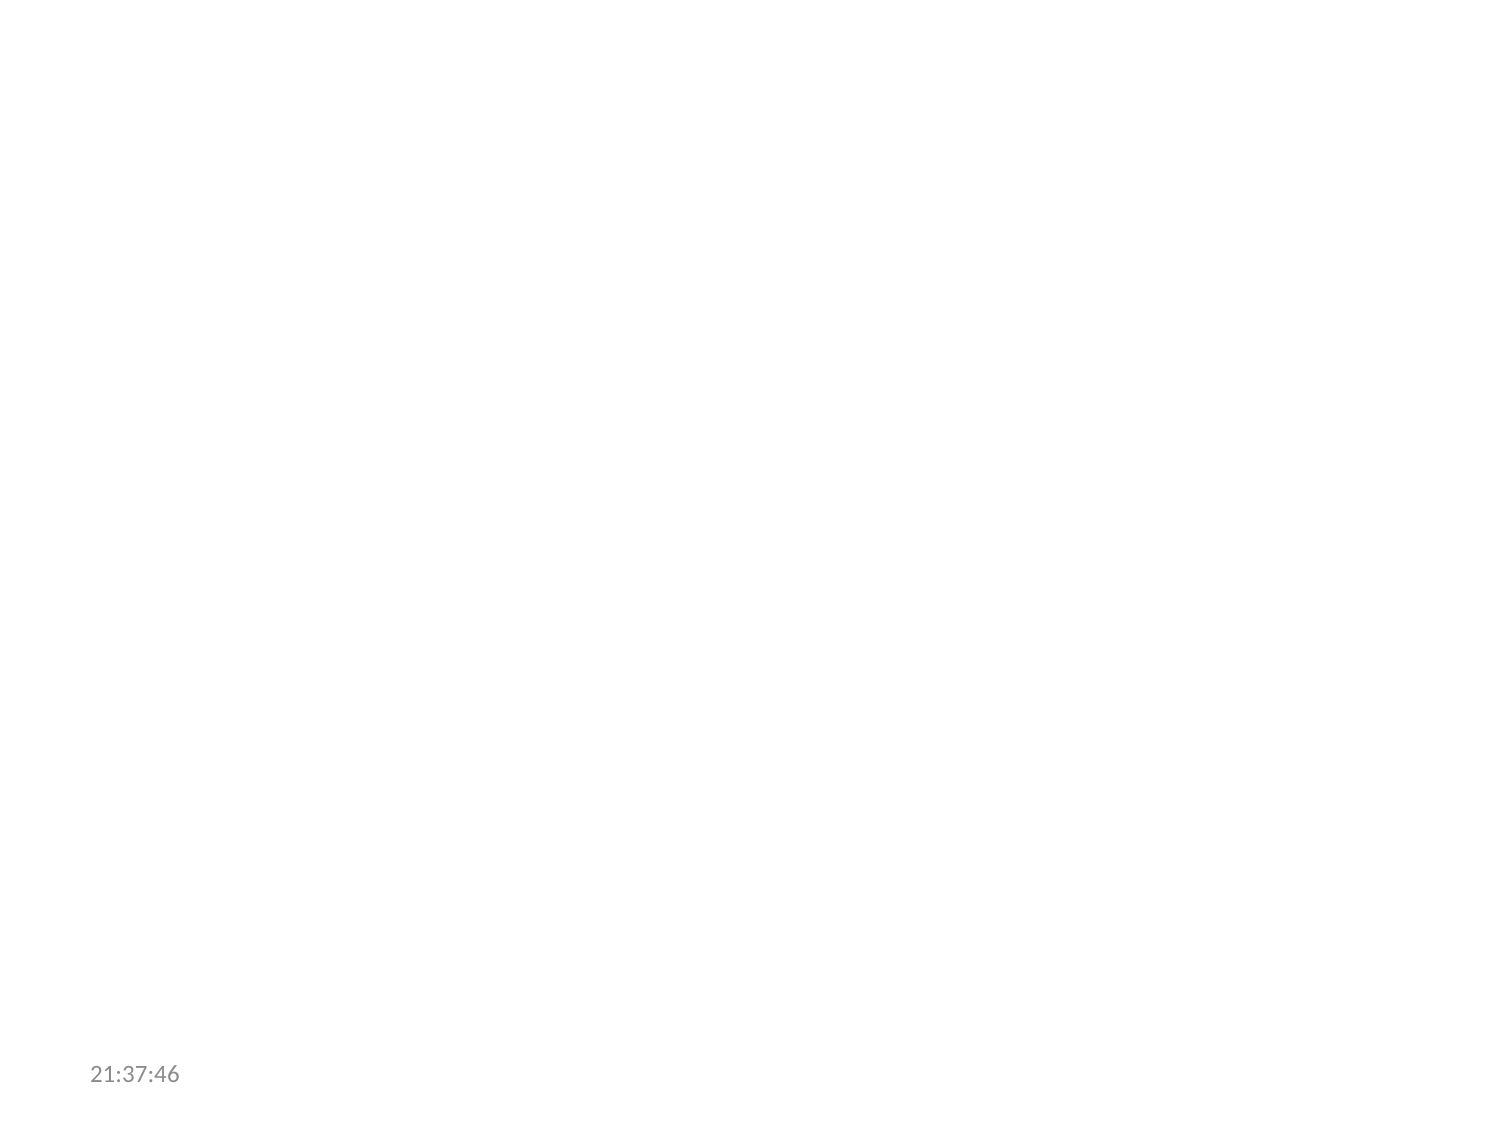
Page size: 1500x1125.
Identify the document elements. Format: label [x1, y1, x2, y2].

slide_number [75, 1042, 425, 1103]
